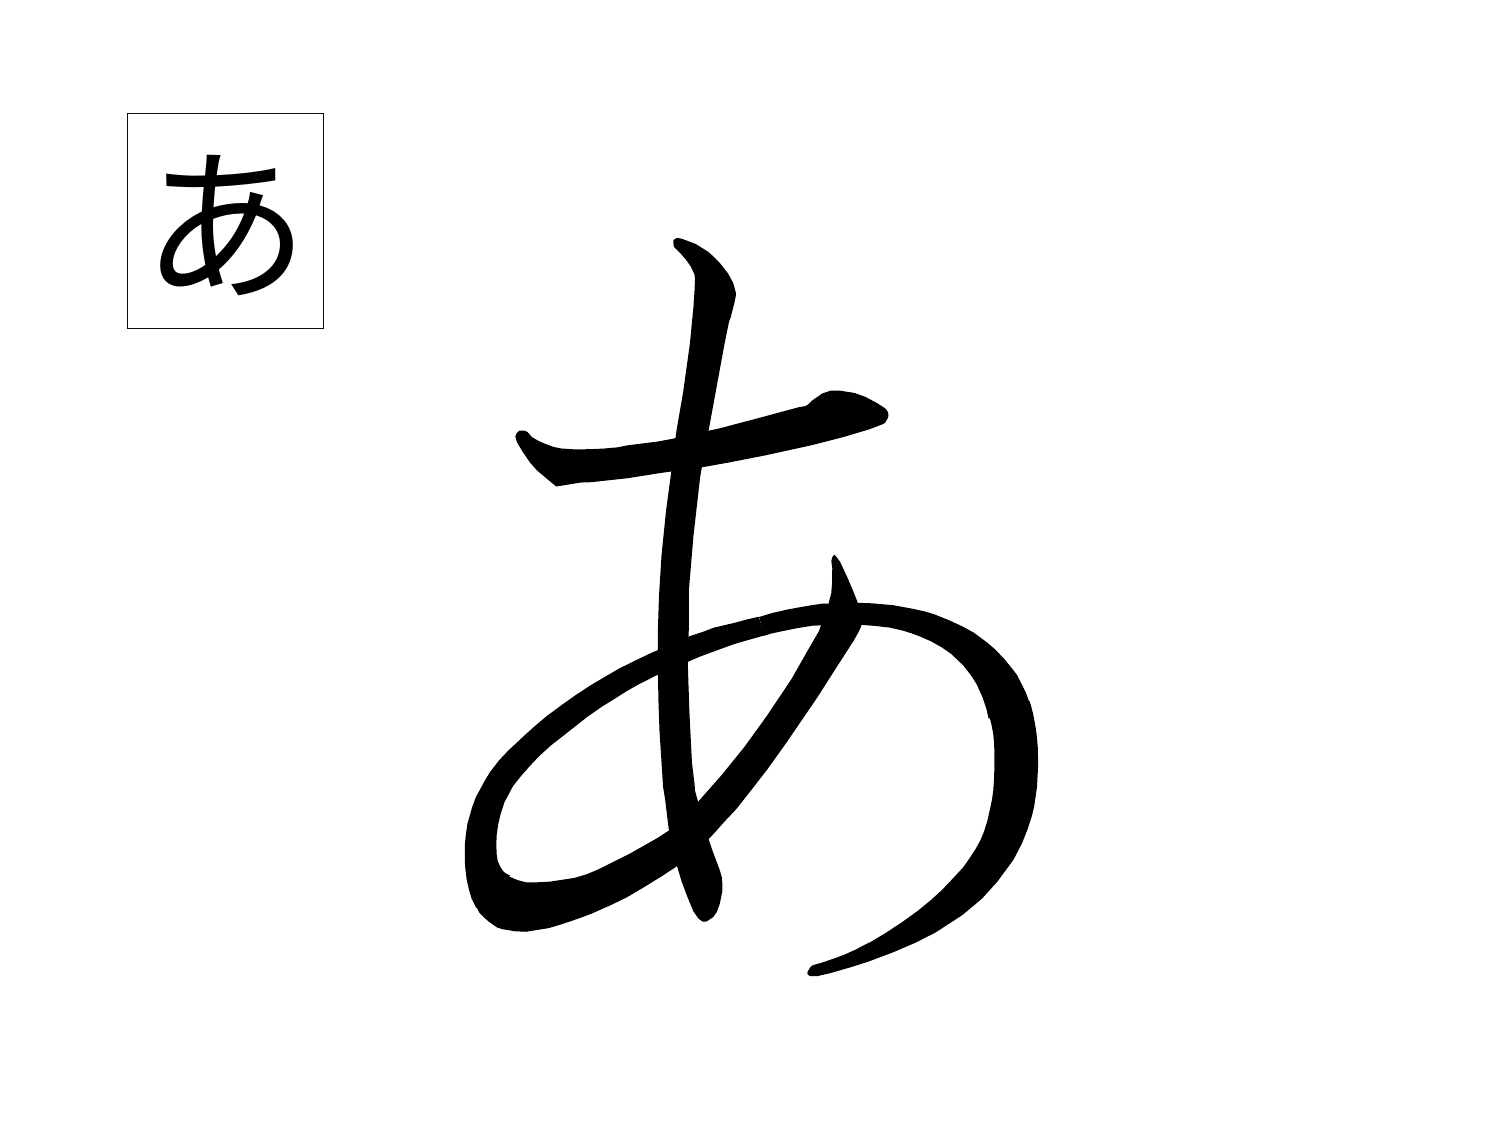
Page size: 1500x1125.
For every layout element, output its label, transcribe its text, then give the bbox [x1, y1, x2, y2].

text_box [676, 840, 725, 924]
text_box [827, 552, 859, 601]
text_box [462, 614, 764, 910]
text_box あ [127, 113, 324, 329]
text_box [757, 600, 1031, 721]
text_box [805, 698, 1041, 979]
text_box [655, 235, 738, 648]
text_box [513, 428, 673, 489]
text_box [704, 388, 891, 469]
text_box [475, 627, 863, 934]
text_box [655, 664, 699, 829]
